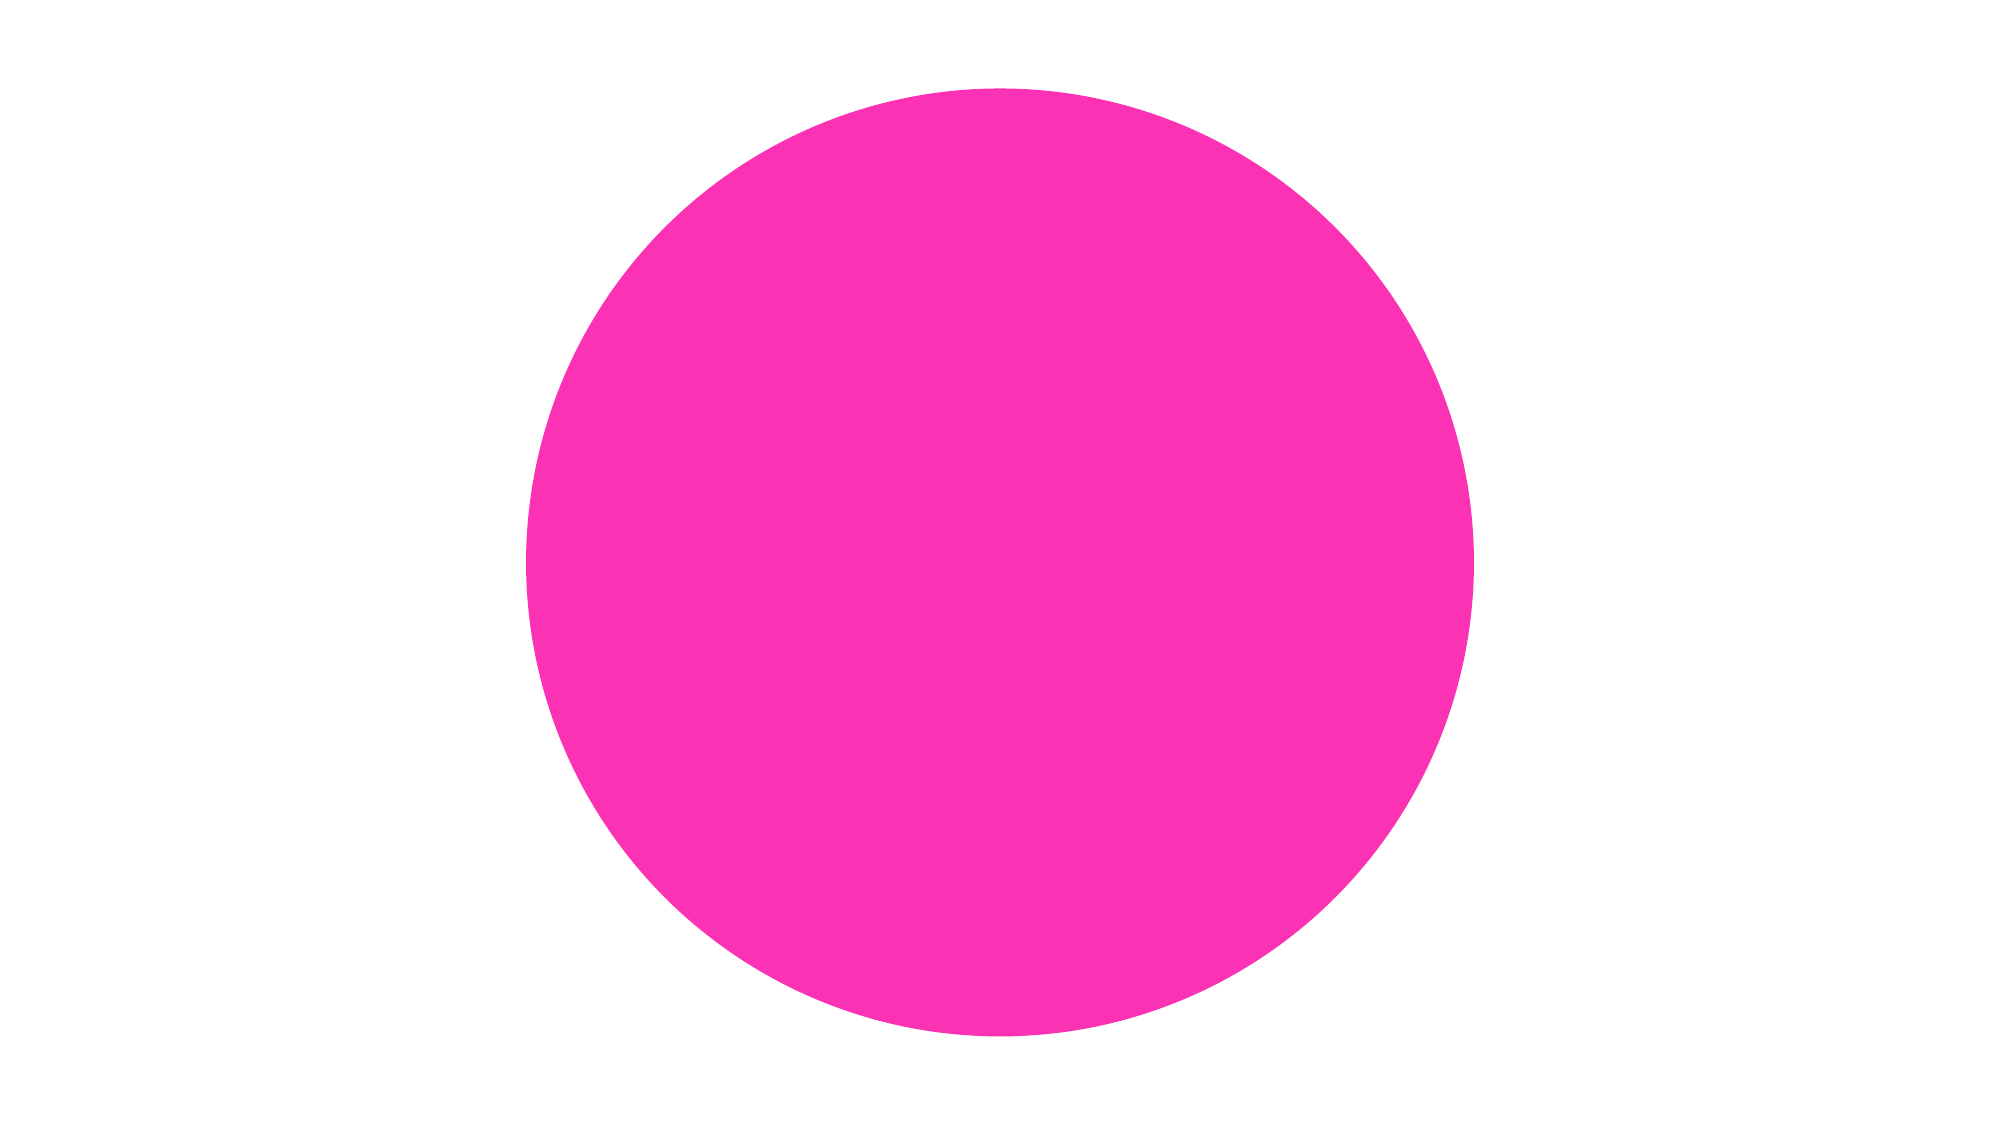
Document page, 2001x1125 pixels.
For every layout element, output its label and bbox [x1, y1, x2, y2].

text_box [525, 87, 1475, 1038]
